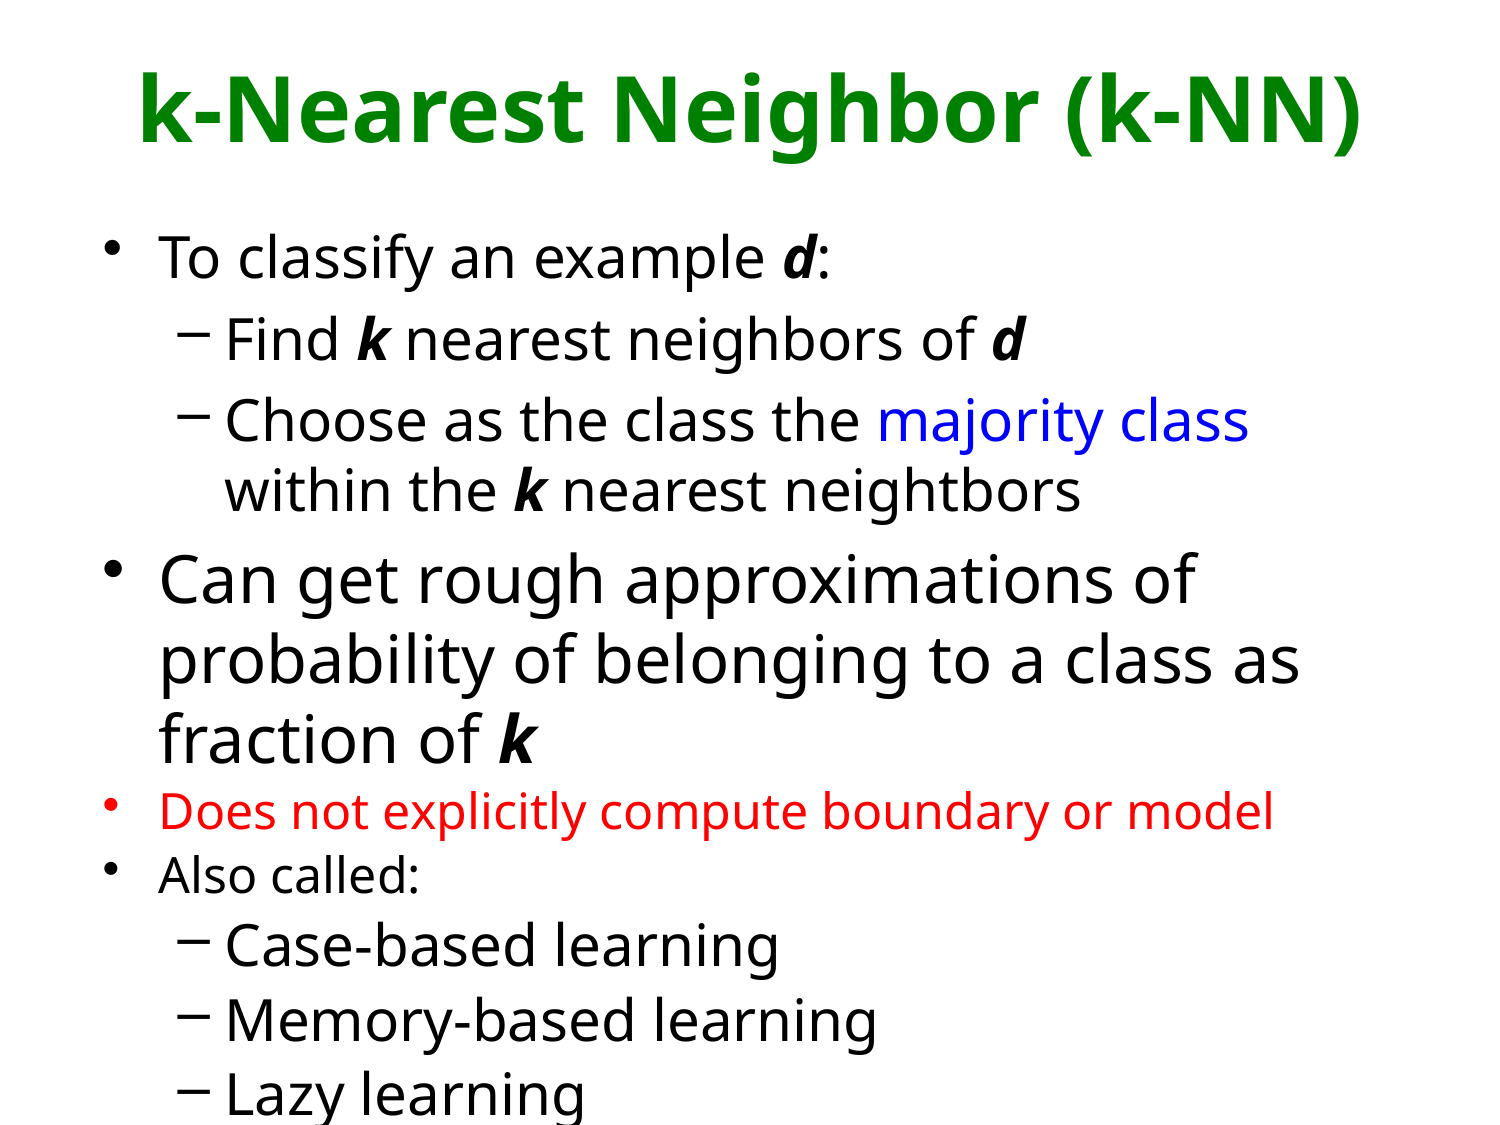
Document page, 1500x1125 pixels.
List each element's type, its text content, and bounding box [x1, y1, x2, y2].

title k-Nearest Neighbor (k-NN) [74, 12, 1426, 201]
list To classify an example d: Find k nearest neighbors of d Choose as the class the majority class within the k nearest neightbors Can get rough approximations of probability of belonging to a class as fraction of k Does not explicitly compute boundary or model Also called: Case-based learning Memory-based learning Lazy learning [87, 212, 1426, 1026]
